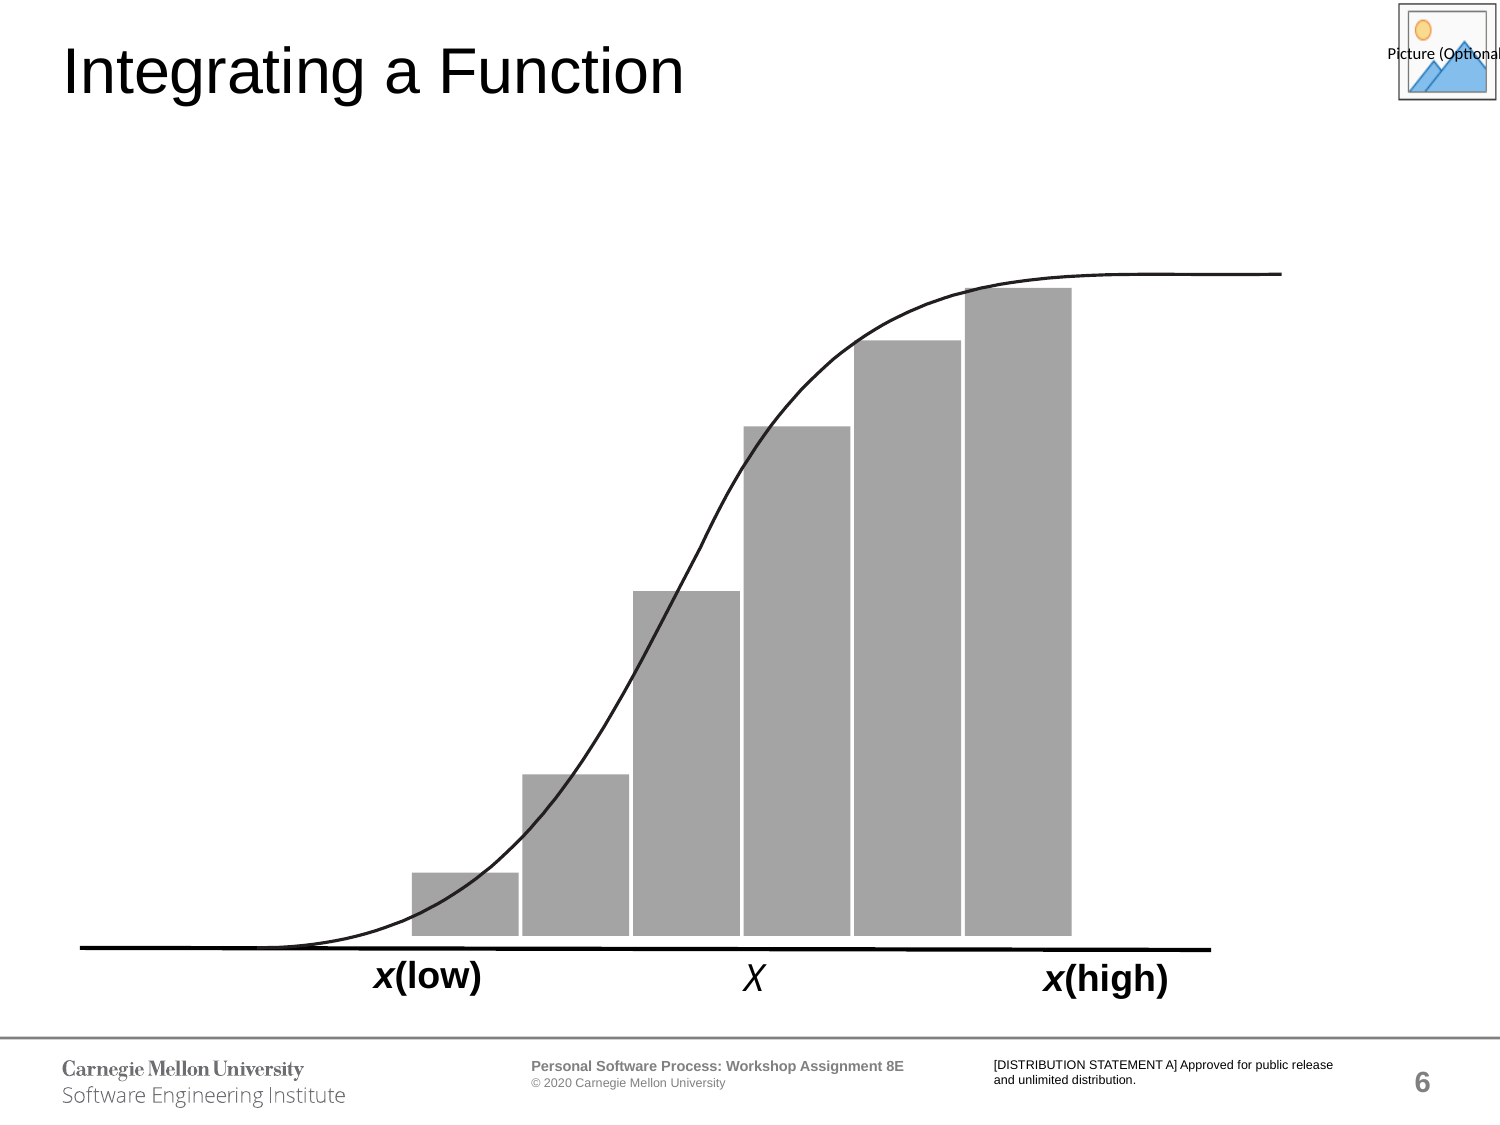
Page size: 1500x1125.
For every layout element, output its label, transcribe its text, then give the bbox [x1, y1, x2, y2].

text_box X [729, 950, 779, 1007]
title Integrating a Function [62, 37, 1338, 182]
picture [1394, 0, 1500, 105]
picture [256, 272, 1282, 950]
text_box x(high) [1026, 950, 1187, 1009]
text_box x(low) [356, 950, 500, 1006]
